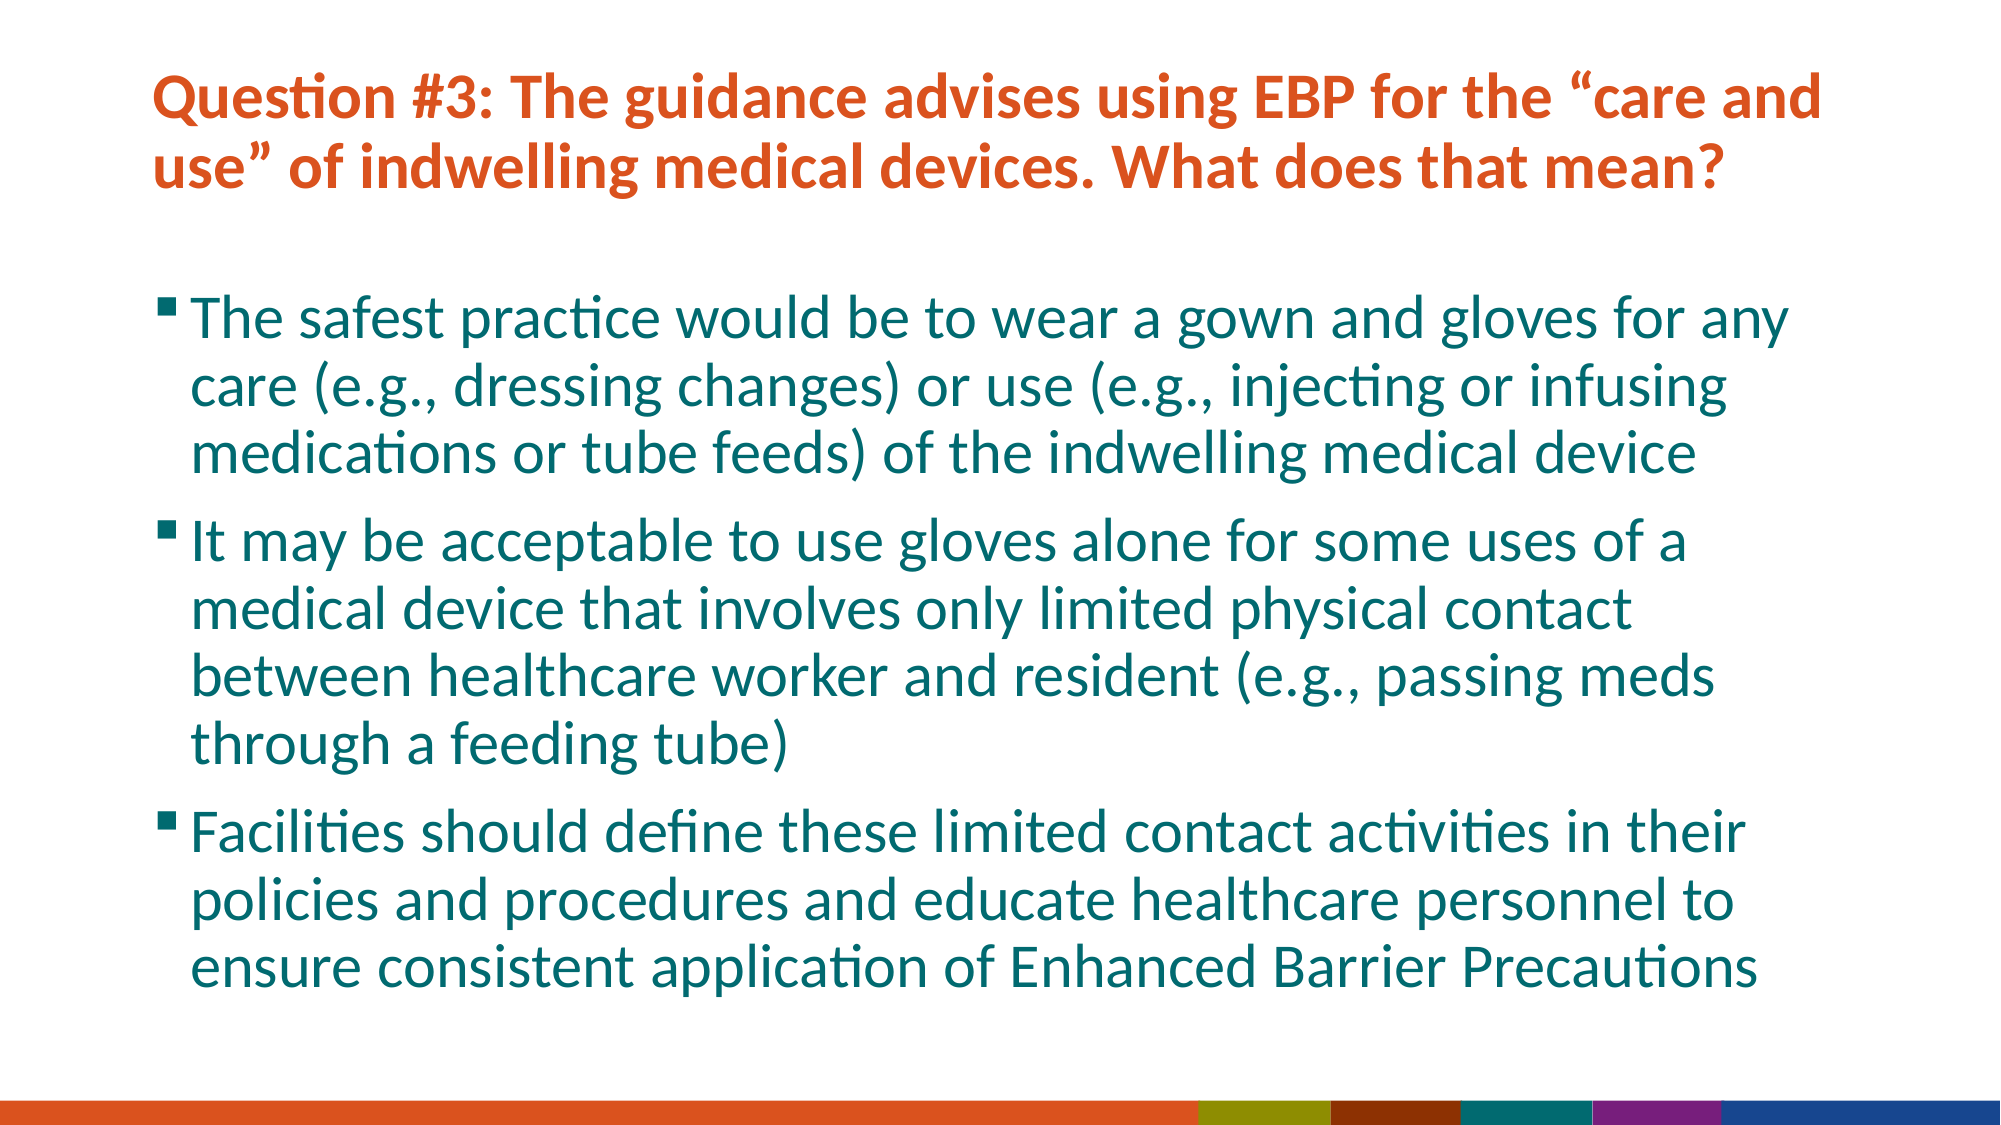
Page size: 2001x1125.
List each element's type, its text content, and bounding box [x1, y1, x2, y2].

list The safest practice would be to wear a gown and gloves for any care (e.g., dressing changes) or use (e.g., injecting or infusing medications or tube feeds) of the indwelling medical device It may be acceptable to use gloves alone for some uses of a medical device that involves only limited physical contact between healthcare worker and resident (e.g., passing meds through a feeding tube) Facilities should define these limited contact activities in their policies and procedures and educate healthcare personnel to ensure consistent application of Enhanced Barrier Precautions [137, 277, 1863, 993]
title Question #3: The guidance advises using EBP for the “care and use” of indwelling medical devices. What does that mean? [137, 23, 1863, 241]
